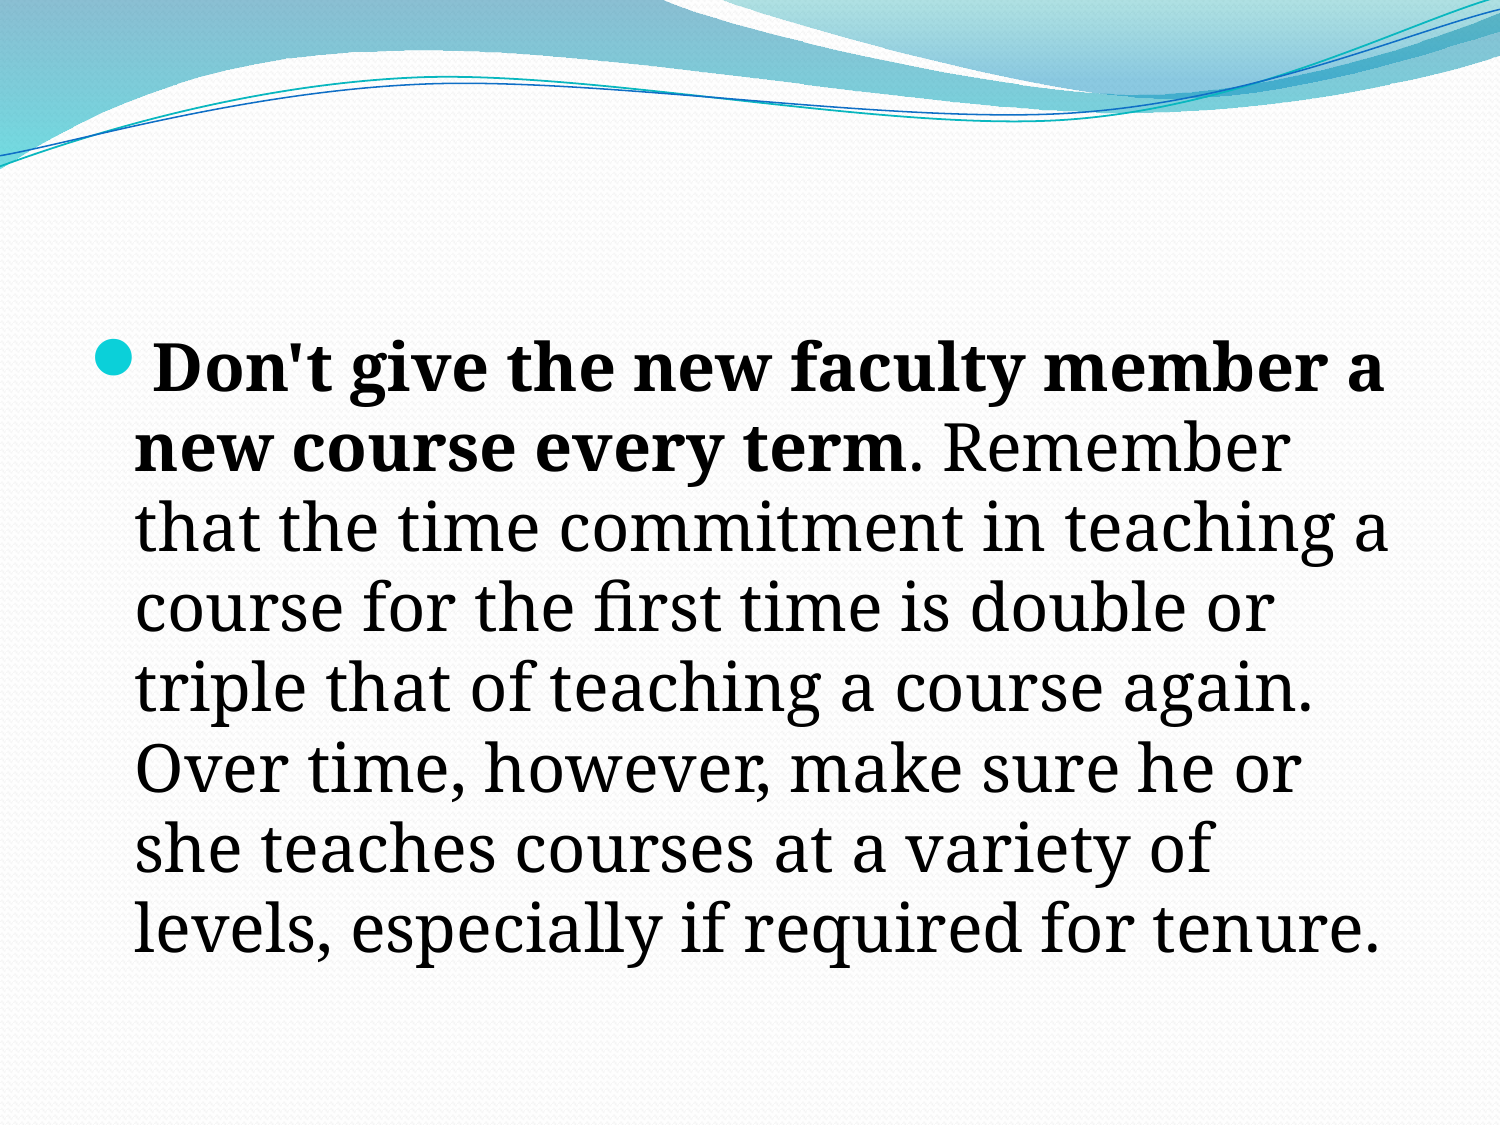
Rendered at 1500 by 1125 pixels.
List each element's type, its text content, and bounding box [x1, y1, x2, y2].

list Don't give the new faculty member a new course every term. Remember that the time commitment in teaching a course for the first time is double or triple that of teaching a course again. Over time, however, make sure he or she teaches courses at a variety of levels, especially if required for tenure. [75, 317, 1425, 1038]
